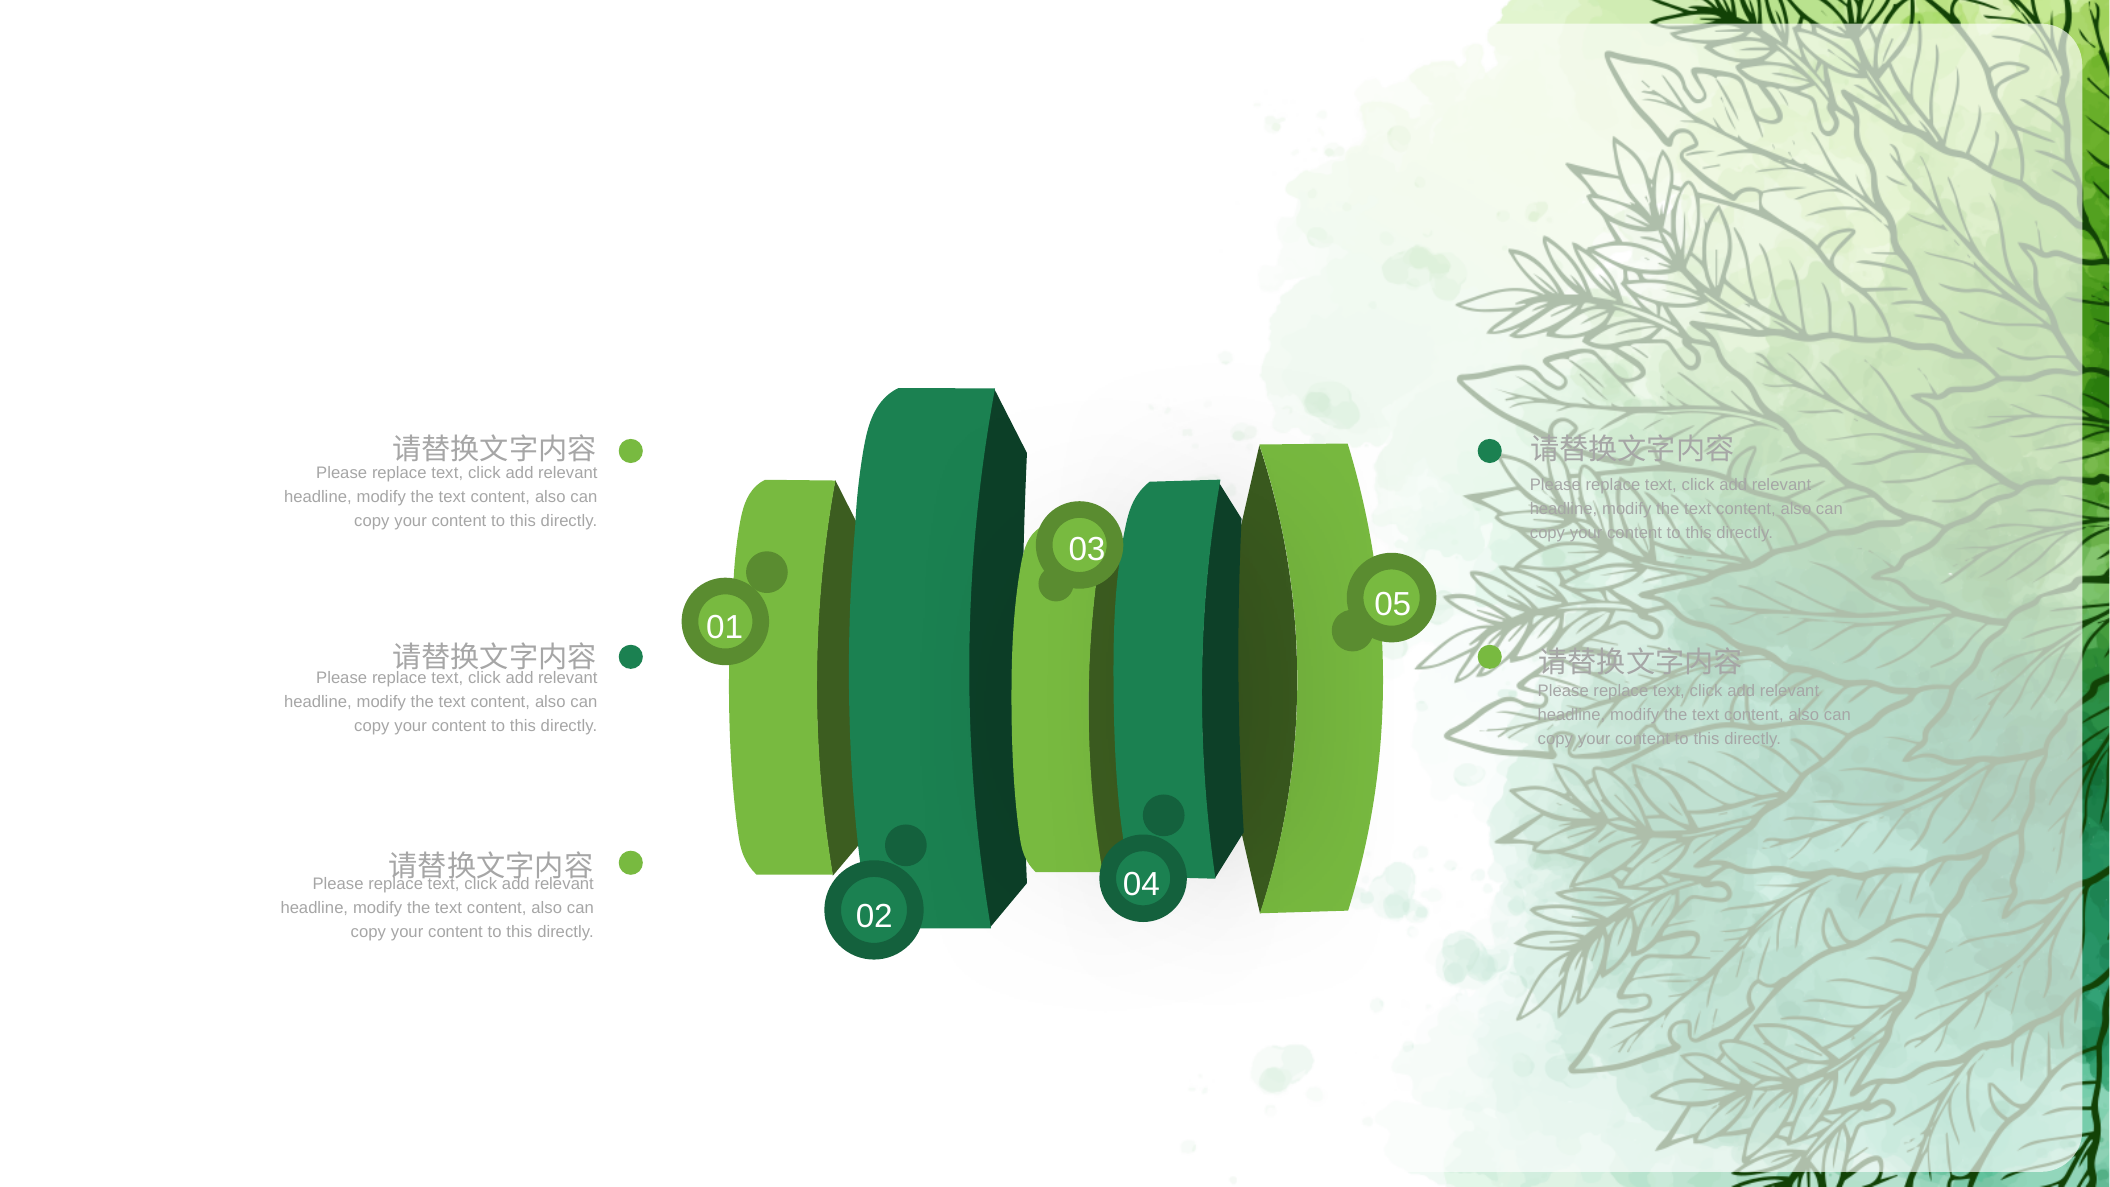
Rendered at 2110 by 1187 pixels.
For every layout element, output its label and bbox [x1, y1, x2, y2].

text_box [263, 631, 643, 735]
text_box [263, 422, 643, 529]
text_box [257, 840, 643, 941]
text_box [1477, 422, 1870, 540]
text_box [689, 388, 1429, 952]
text_box [1477, 636, 1884, 747]
picture [0, 0, 2110, 1187]
